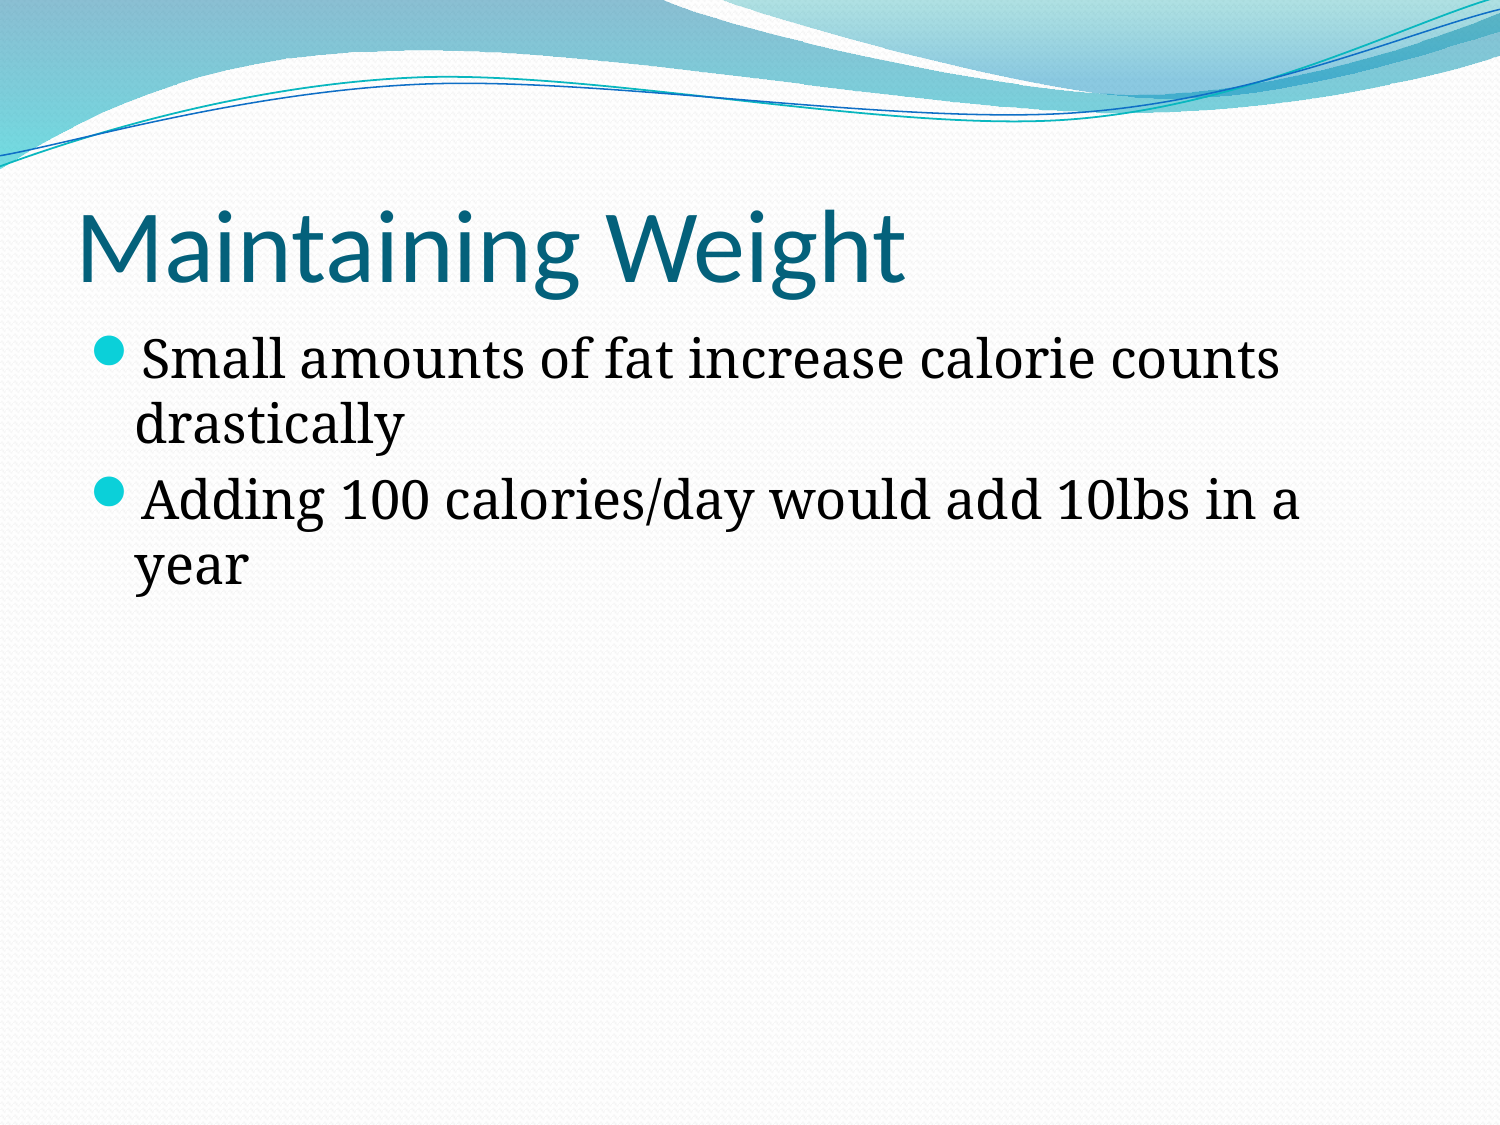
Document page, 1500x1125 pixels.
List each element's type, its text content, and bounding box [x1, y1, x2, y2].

list Small amounts of fat increase calorie counts drastically Adding 100 calories/day would add 10lbs in a year [75, 317, 1425, 1038]
title Maintaining Weight [75, 115, 1425, 303]
